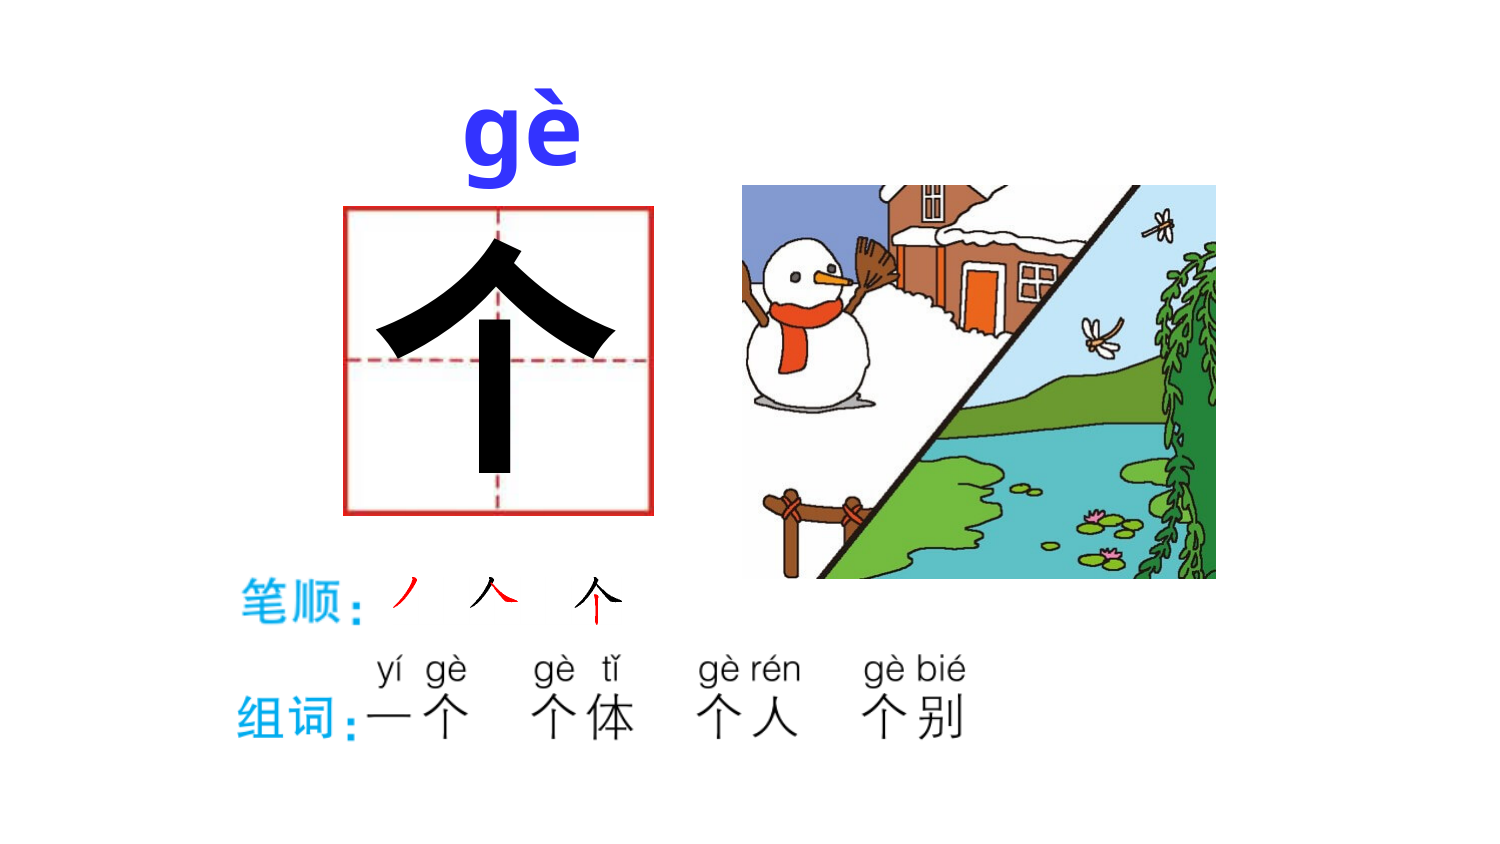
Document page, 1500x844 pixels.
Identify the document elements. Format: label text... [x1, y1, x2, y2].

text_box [236, 570, 622, 630]
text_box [343, 193, 654, 516]
picture [236, 652, 971, 745]
picture [742, 185, 1216, 579]
text_box ɡè [447, 57, 600, 193]
